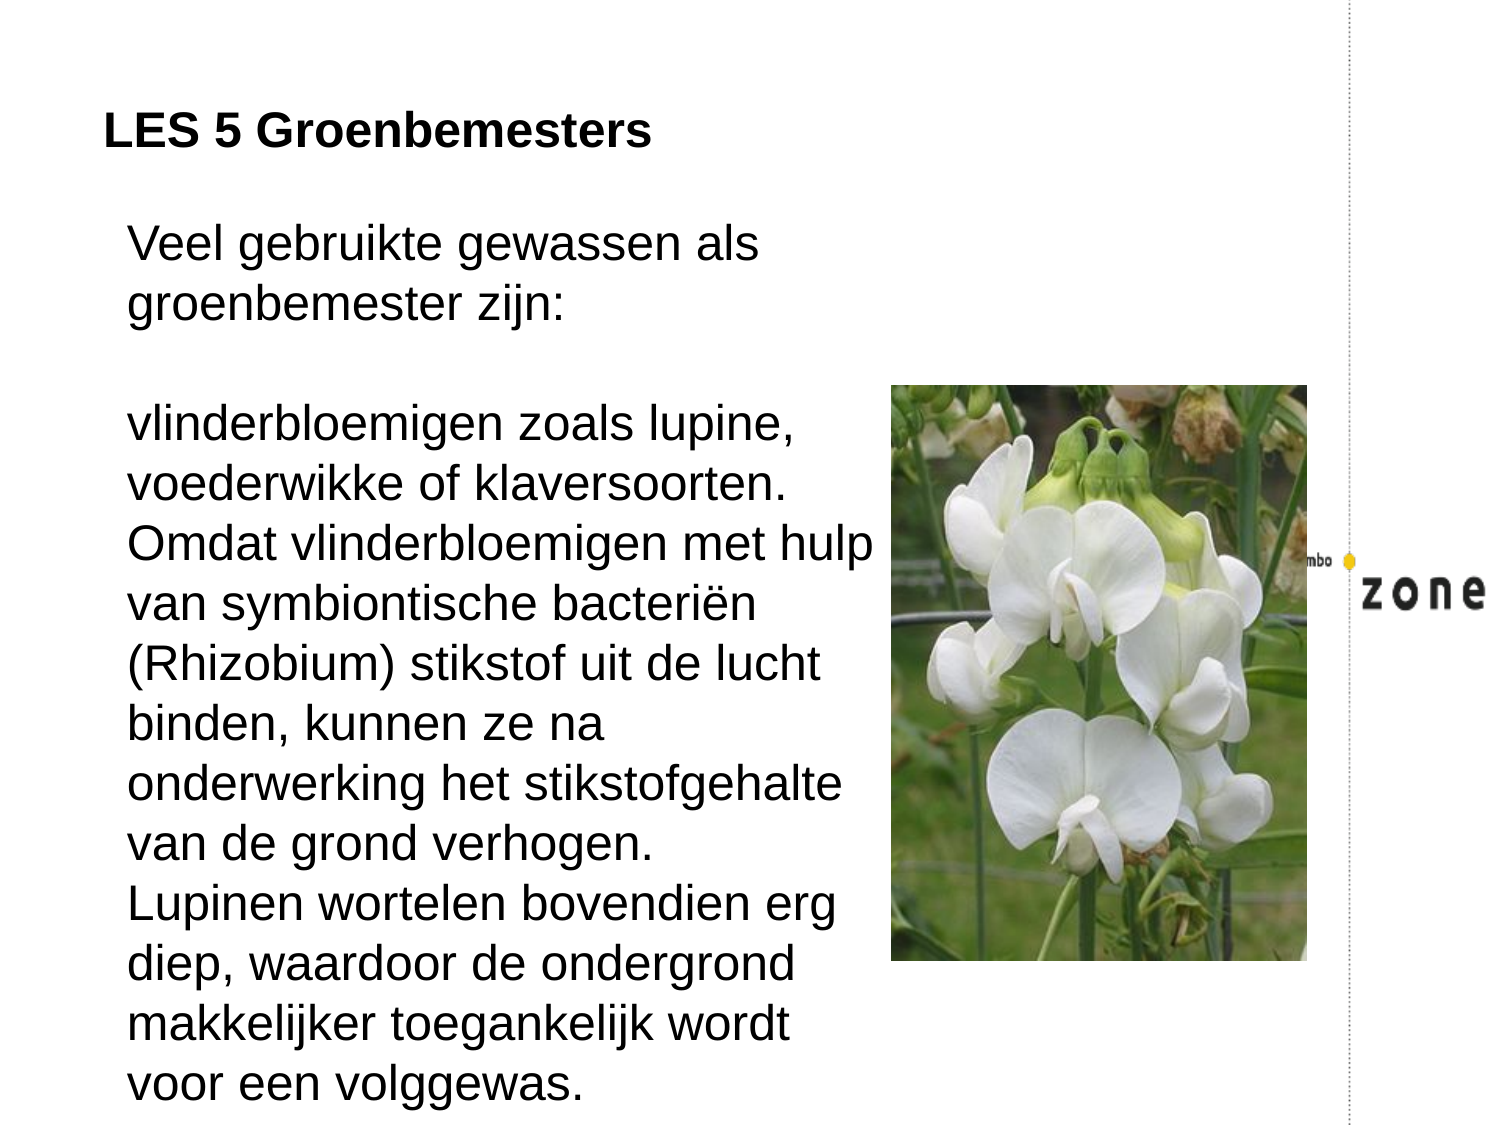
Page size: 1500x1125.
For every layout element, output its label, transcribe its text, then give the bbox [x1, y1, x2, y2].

text_box LES 5 Groenbemesters [88, 89, 1187, 165]
picture [890, 0, 1500, 1125]
text_box Veel gebruikte gewassen als groenbemester zijn: vlinderbloemigen zoals lupine, voederwikke of klaversoorten. Omdat vlinderbloemigen met hulp van symbiontische bacteriën (Rhizobium) stikstof uit de lucht binden, kunnen ze na onderwerking het stikstofgehalte van de grond verhogen. Lupinen wortelen bovendien erg diep, waardoor de ondergrond makkelijker toegankelijk wordt voor een volggewas. [112, 202, 892, 1125]
